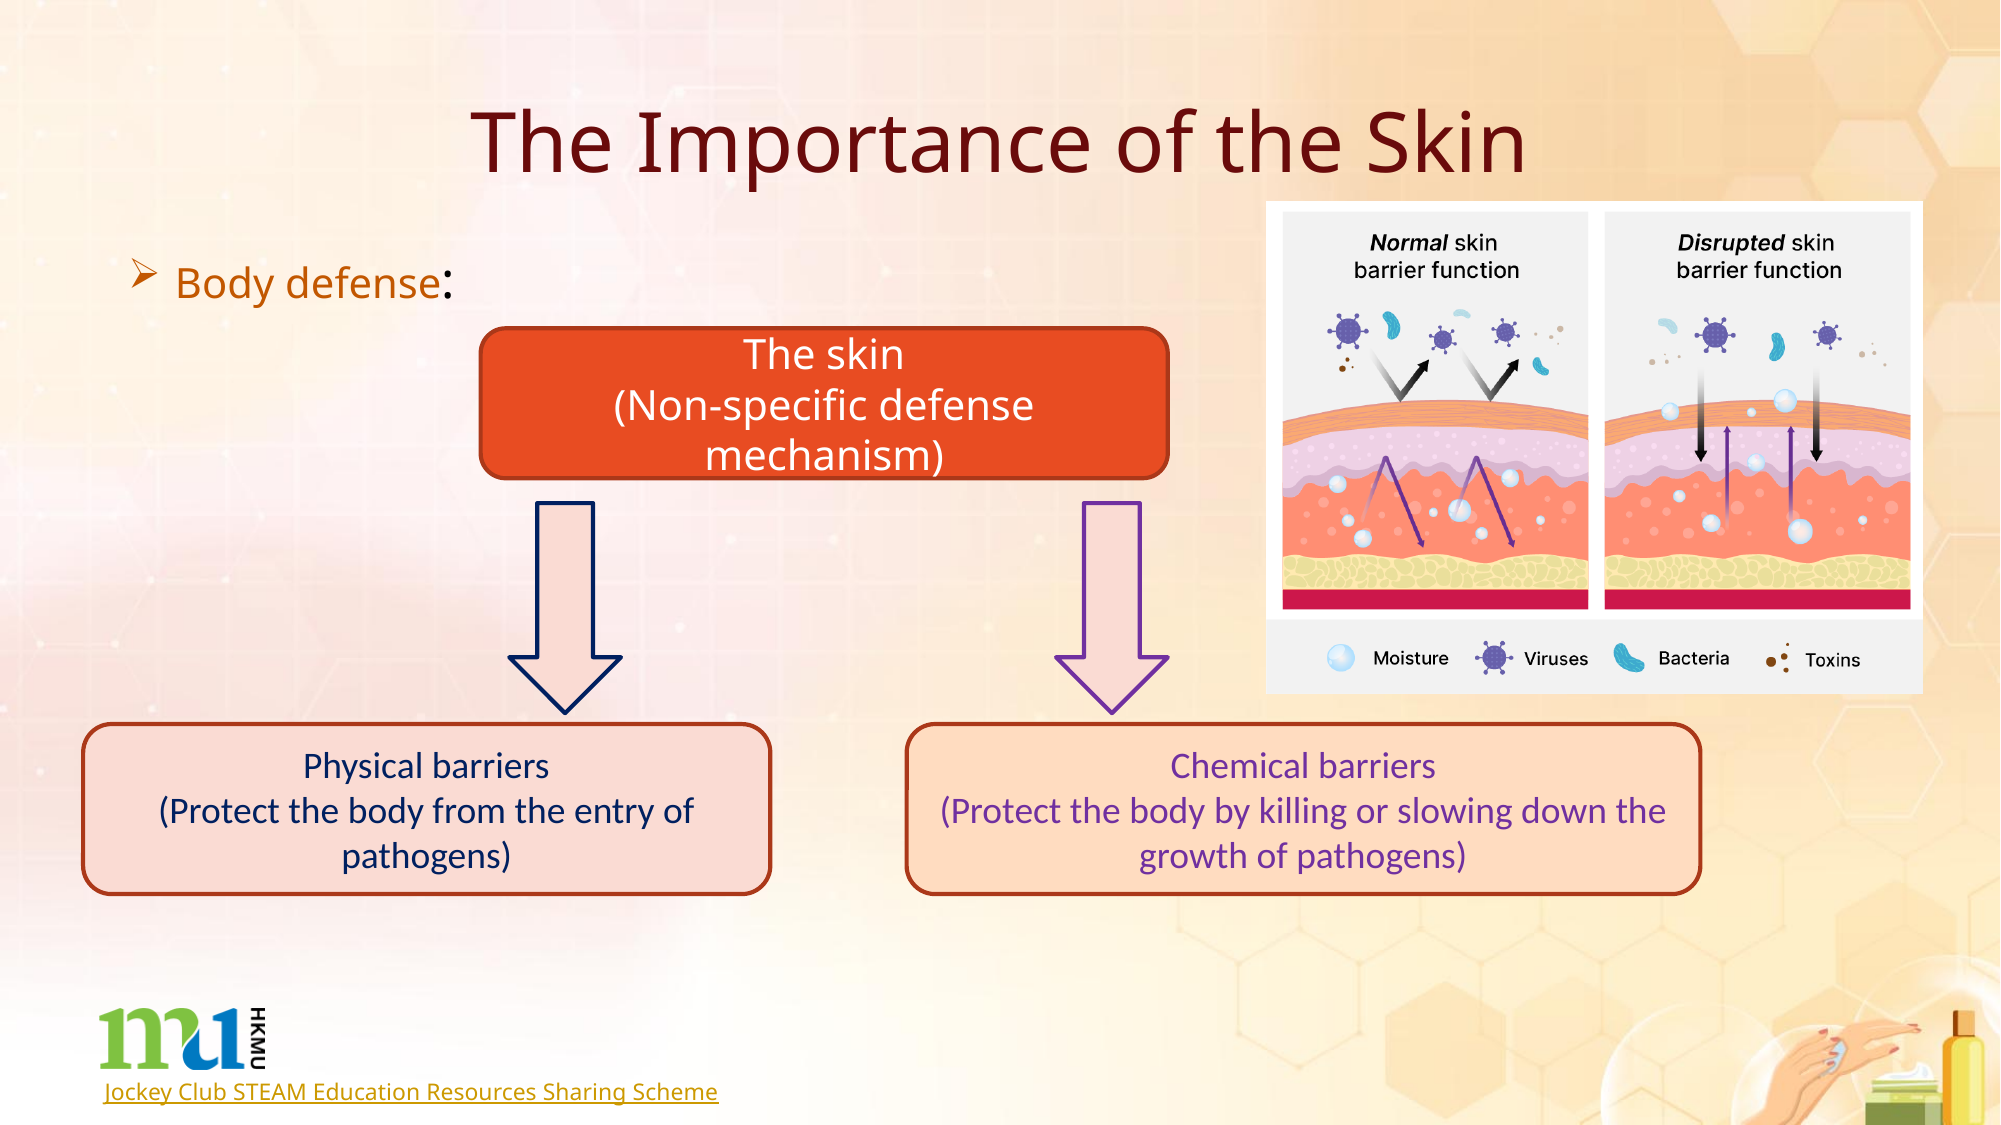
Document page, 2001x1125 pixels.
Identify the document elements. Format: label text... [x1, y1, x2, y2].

picture [0, 0, 2001, 1125]
text_box [507, 501, 623, 716]
text_box Body defense: [113, 240, 470, 316]
text_box The skin (Non-specific defense mechanism) [478, 326, 1170, 481]
title The Importance of the Skin [99, 45, 1900, 233]
text_box Physical barriers (Protect the body from the entry of pathogens) [80, 721, 773, 897]
text_box [1054, 501, 1170, 716]
text_box Chemical barriers (Protect the body by killing or slowing down the growth of pathogens) [904, 721, 1703, 897]
